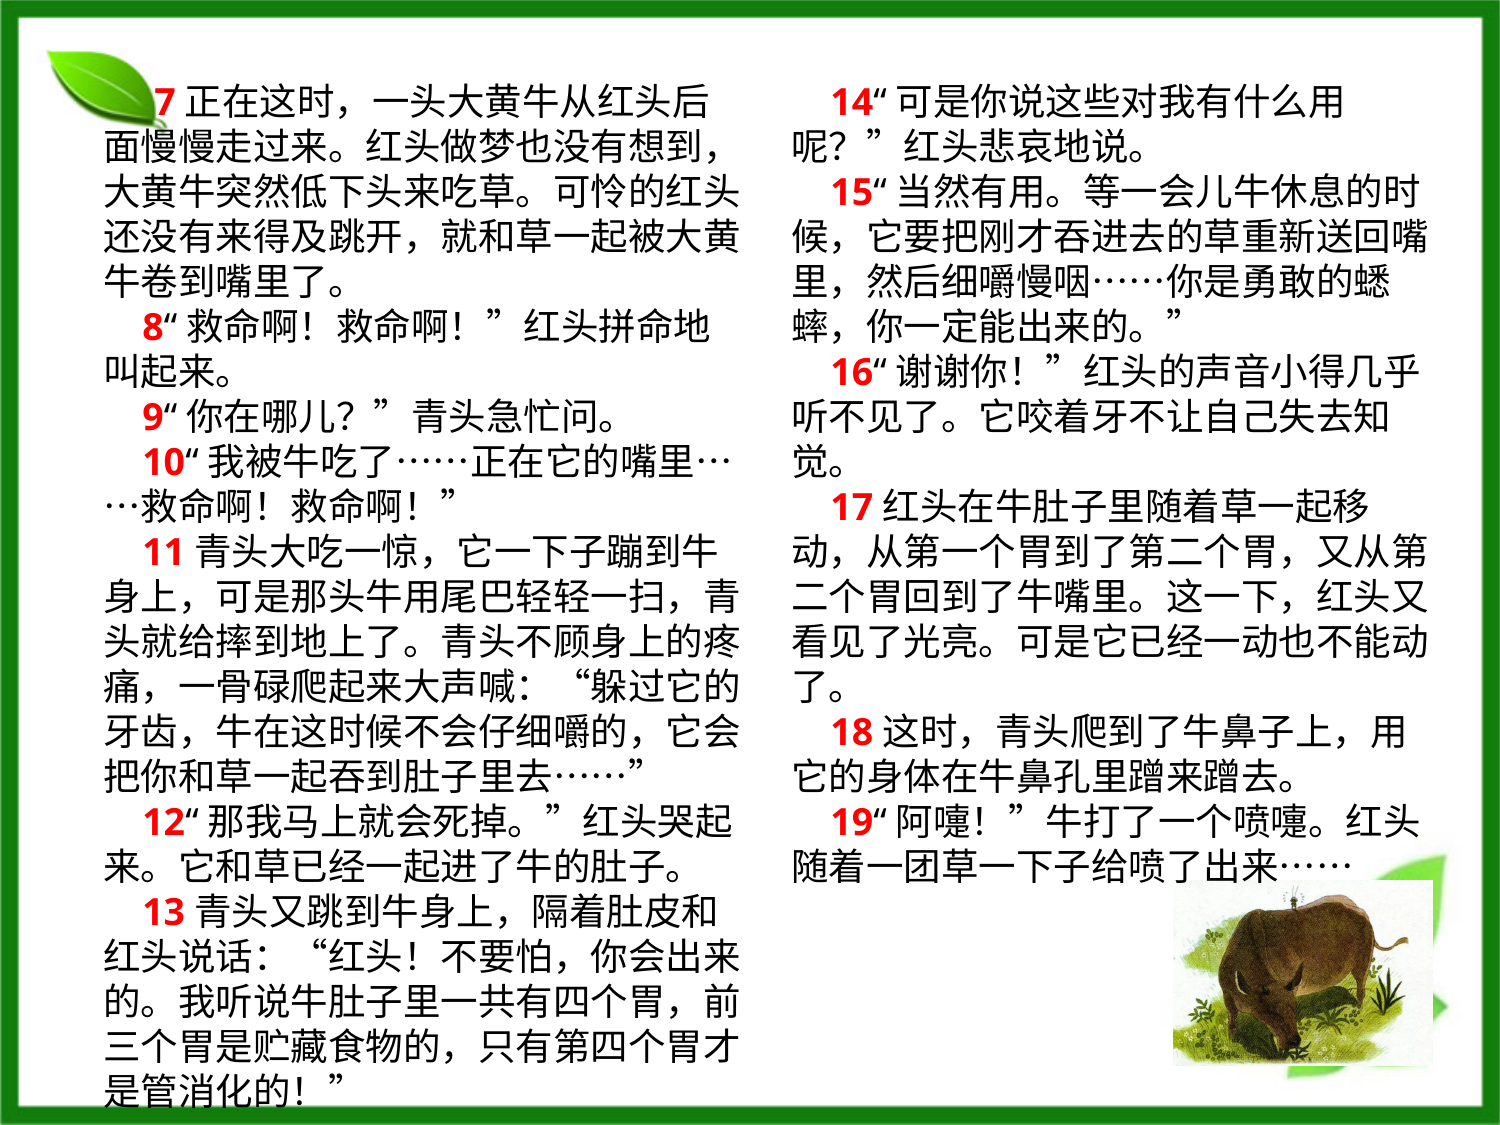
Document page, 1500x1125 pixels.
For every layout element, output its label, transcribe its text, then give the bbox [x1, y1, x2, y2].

text_box 14“可是你说这些对我有什么用呢？”红头悲哀地说。 15“当然有用。等一会儿牛休息的时候，它要把刚才吞进去的草重新送回嘴里，然后细嚼慢咽……你是勇敢的蟋蟀，你一定能出来的。” 16“谢谢你！”红头的声音小得几乎听不见了。它咬着牙不让自己失去知觉。 17红头在牛肚子里随着草一起移动，从第一个胃到了第二个胃，又从第二个胃回到了牛嘴里。这一下，红头又看见了光亮。可是它已经一动也不能动了。 18这时，青头爬到了牛鼻子上，用它的身体在牛鼻孔里蹭来蹭去。 19“阿嚏！”牛打了一个喷嚏。红头随着一团草一下子给喷了出来…… [776, 70, 1453, 941]
text_box 7正在这时，一头大黄牛从红头后面慢慢走过来。红头做梦也没有想到，大黄牛突然低下头来吃草。可怜的红头还没有来得及跳开，就和草一起被大黄牛卷到嘴里了。 8“救命啊！救命啊！”红头拼命地叫起来。 9“你在哪儿？”青头急忙问。 10“我被牛吃了……正在它的嘴里……救命啊！救命啊！” 11青头大吃一惊，它一下子蹦到牛身上，可是那头牛用尾巴轻轻一扫，青头就给摔到地上了。青头不顾身上的疼痛，一骨碌爬起来大声喊：“躲过它的牙齿，牛在这时候不会仔细嚼的，它会把你和草一起吞到肚子里去……” 12“那我马上就会死掉。”红头哭起来。它和草已经一起进了牛的肚子。 13青头又跳到牛身上，隔着肚皮和红头说话：“红头！不要怕，你会出来的。我听说牛肚子里一共有四个胃，前三个胃是贮藏食物的，只有第四个胃才是管消化的！” [88, 70, 760, 1125]
picture [0, 0, 1500, 1125]
